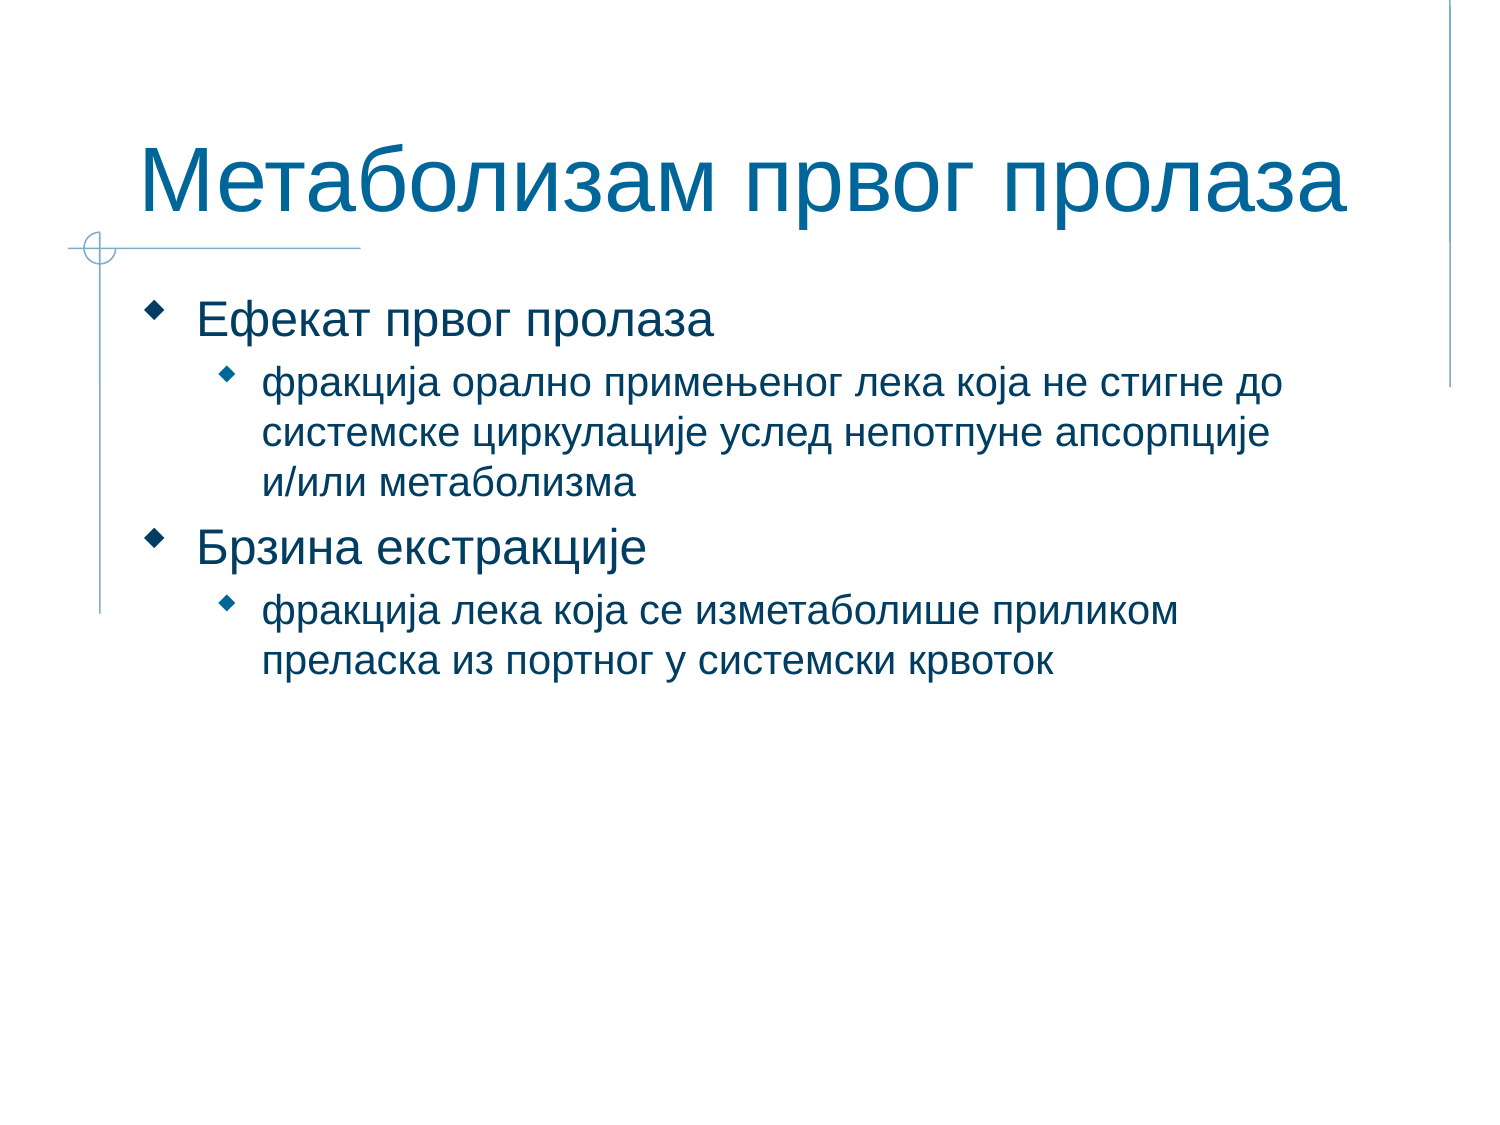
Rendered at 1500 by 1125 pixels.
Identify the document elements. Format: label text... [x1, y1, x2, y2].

list Ефекат првог пролаза фракција орално примењеног лека која не стигне до системске циркулације услед непотпуне апсорпције и/или метаболизма Брзина екстракције фракција лека која се изметаболише приликом преласка из портног у системски крвоток [124, 278, 1341, 1014]
title Метаболизам првог пролаза [123, 49, 1400, 238]
